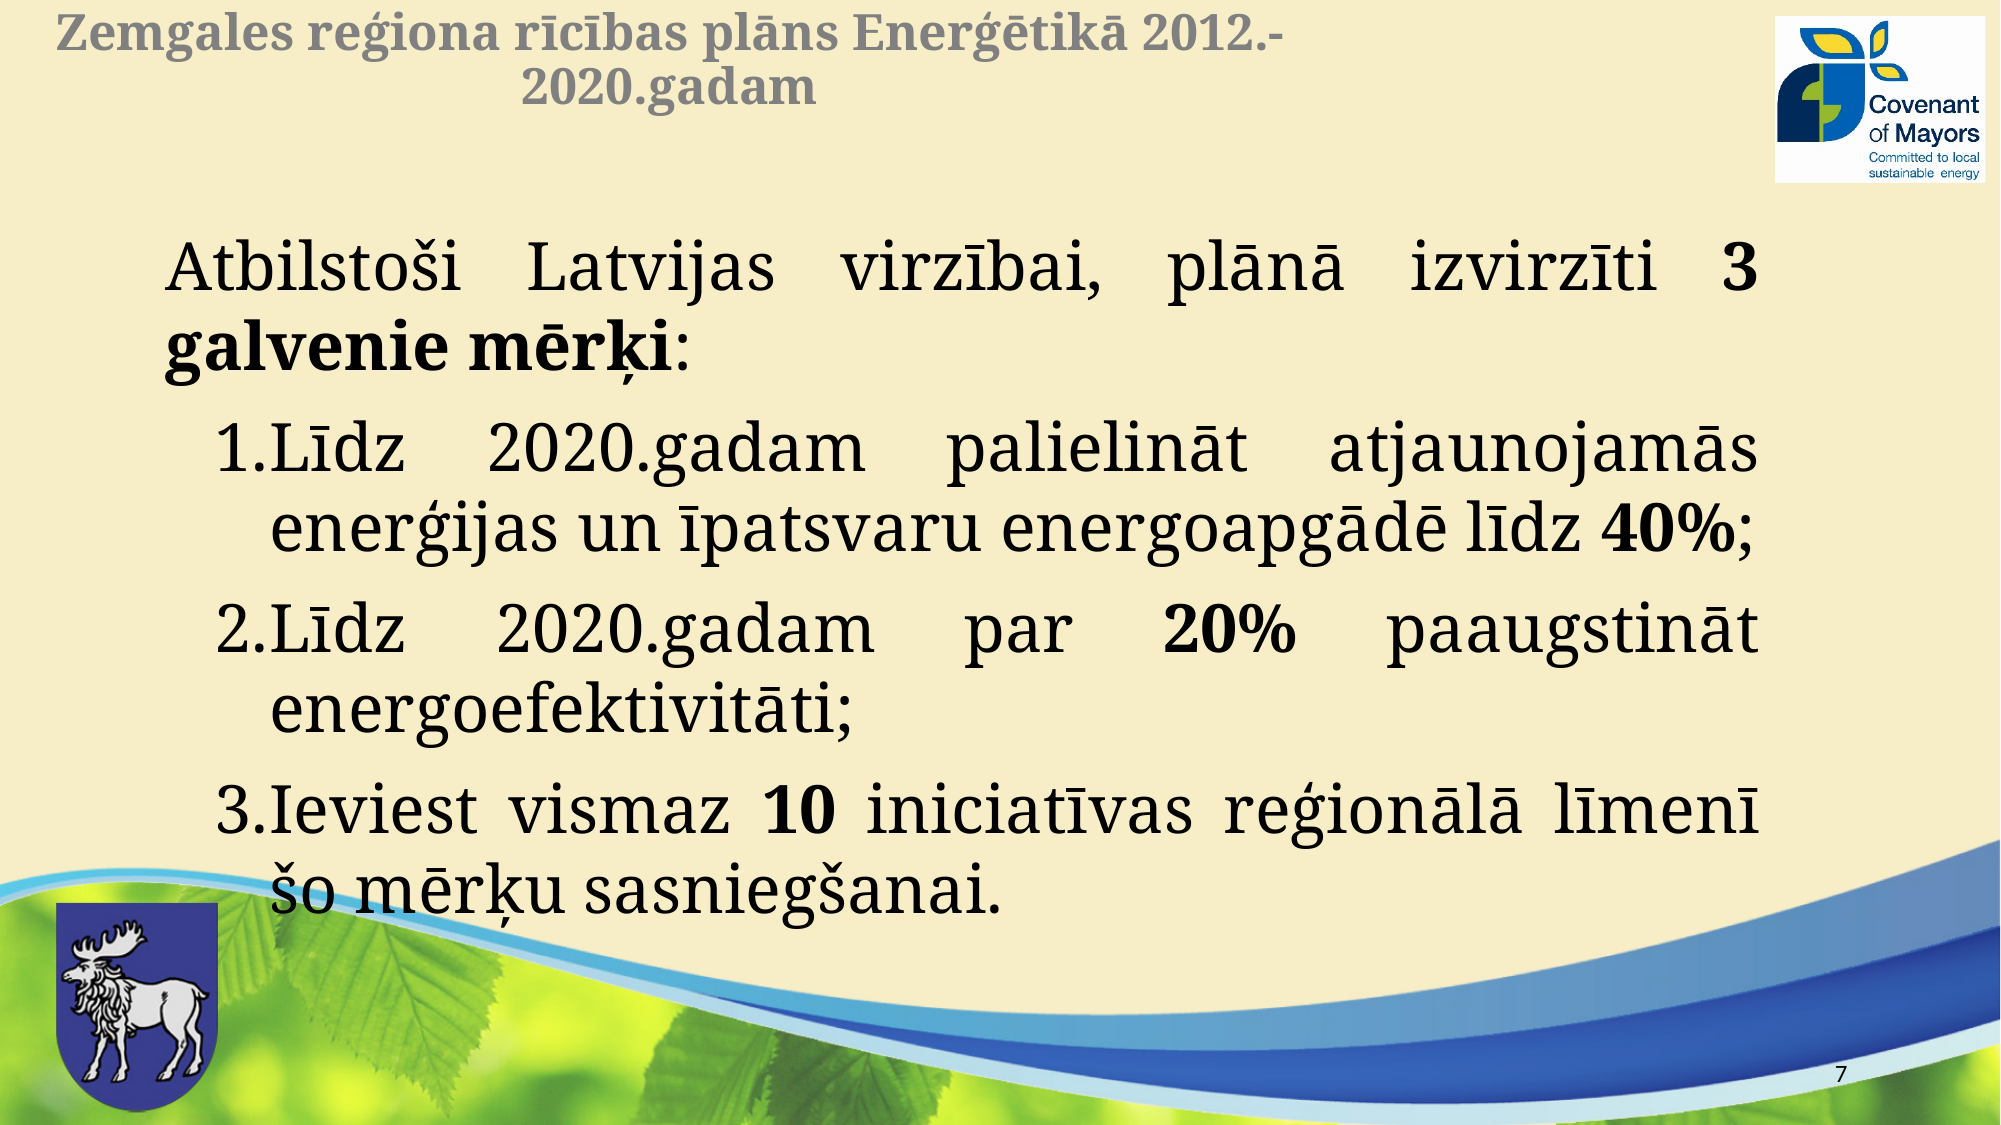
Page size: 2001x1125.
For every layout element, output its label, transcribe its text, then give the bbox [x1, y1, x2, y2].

title Zemgales reģiona rīcības plāns Enerģētikā 2012.-2020.gadam [0, 0, 1341, 123]
list Atbilstoši Latvijas virzībai, plānā izvirzīti 3 galvenie mērķi: Līdz 2020.gadam palielināt atjaunojamās enerģijas un īpatsvaru energoapgādē līdz 40%; Līdz 2020.gadam par 20% paaugstināt energoefektivitāti; Ieviest vismaz 10 iniciatīvas reģionālā līmenī šo mērķu sasniegšanai. [150, 216, 1775, 1014]
picture [0, 0, 2001, 1125]
slide_number 7 [1412, 1042, 1863, 1103]
